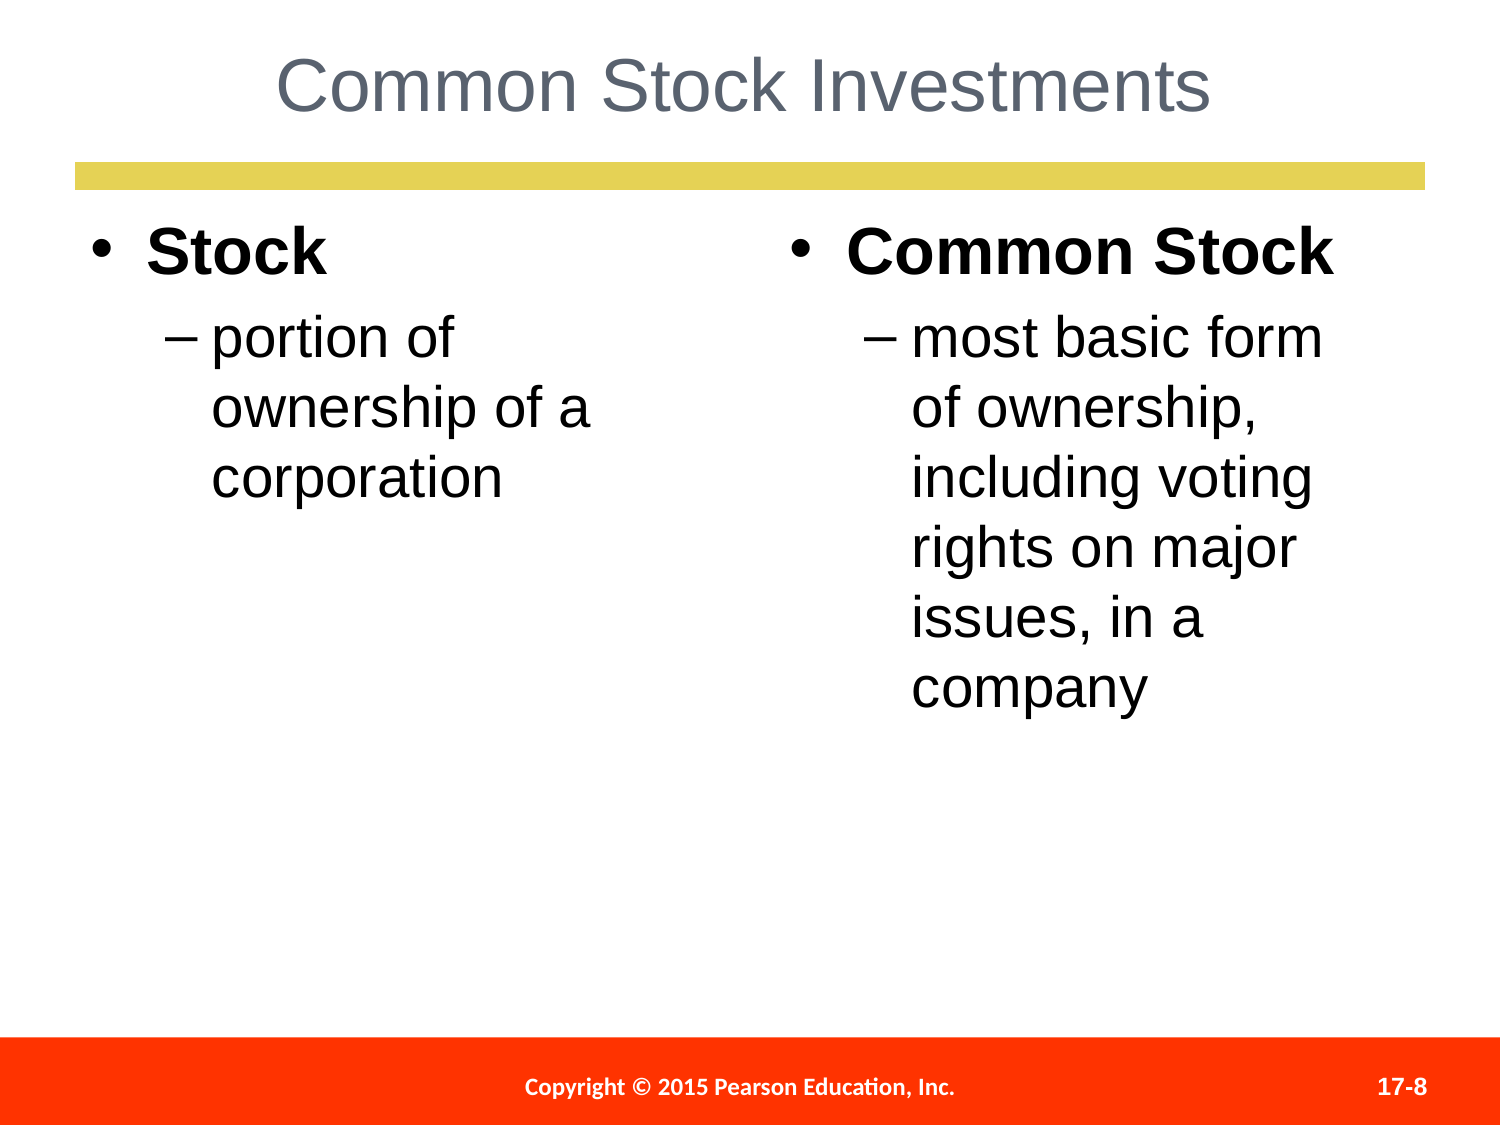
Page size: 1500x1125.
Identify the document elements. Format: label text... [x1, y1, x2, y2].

list Stock portion of ownership of a corporation [74, 199, 701, 1006]
picture [75, 175, 1425, 190]
text_box Common Stock most basic form of ownership, including voting rights on major issues, in a company [774, 199, 1400, 1005]
text_box Common Stock Investments [50, 0, 1438, 175]
